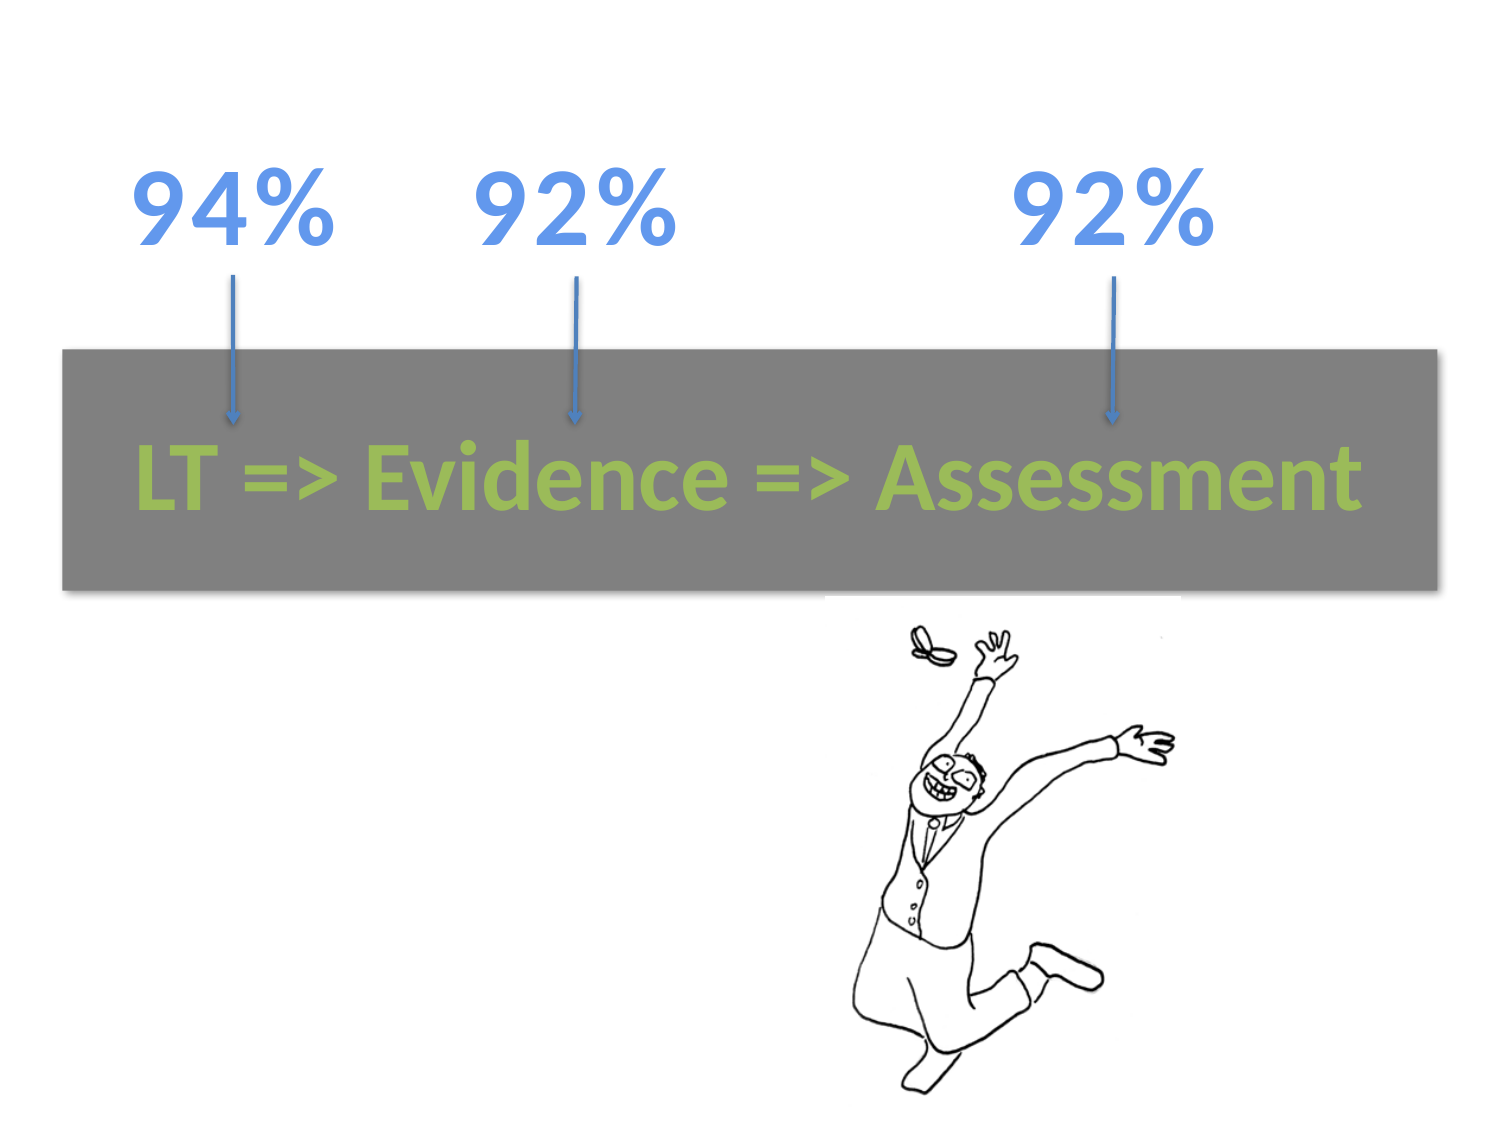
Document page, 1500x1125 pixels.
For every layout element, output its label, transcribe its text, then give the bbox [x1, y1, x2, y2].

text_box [112, 124, 1234, 426]
picture [824, 595, 1182, 1109]
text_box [574, 276, 1115, 426]
title LT => Evidence => Assessment [62, 349, 1438, 591]
